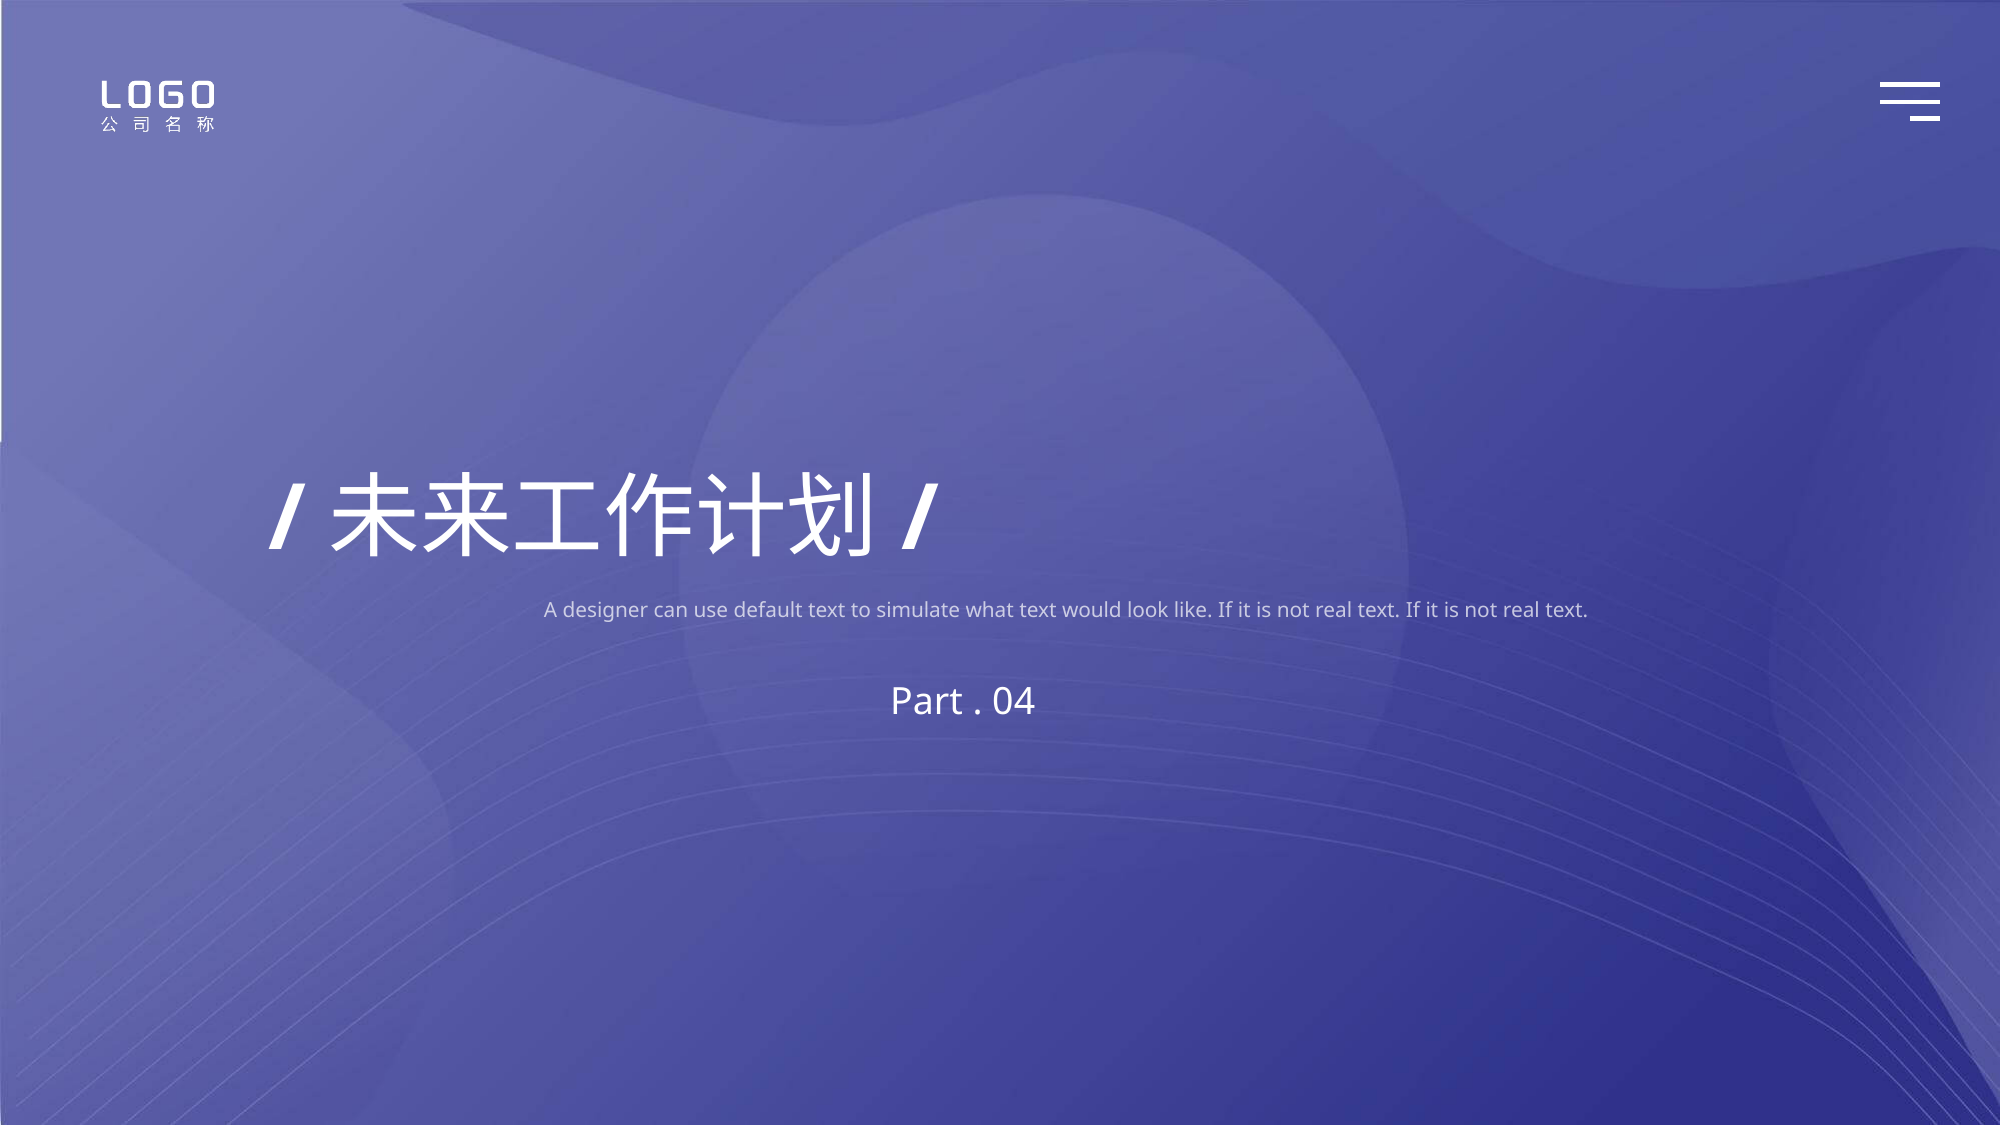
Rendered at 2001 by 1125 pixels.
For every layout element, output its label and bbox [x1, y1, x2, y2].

picture [0, 0, 2000, 1125]
text_box [1880, 84, 1940, 119]
